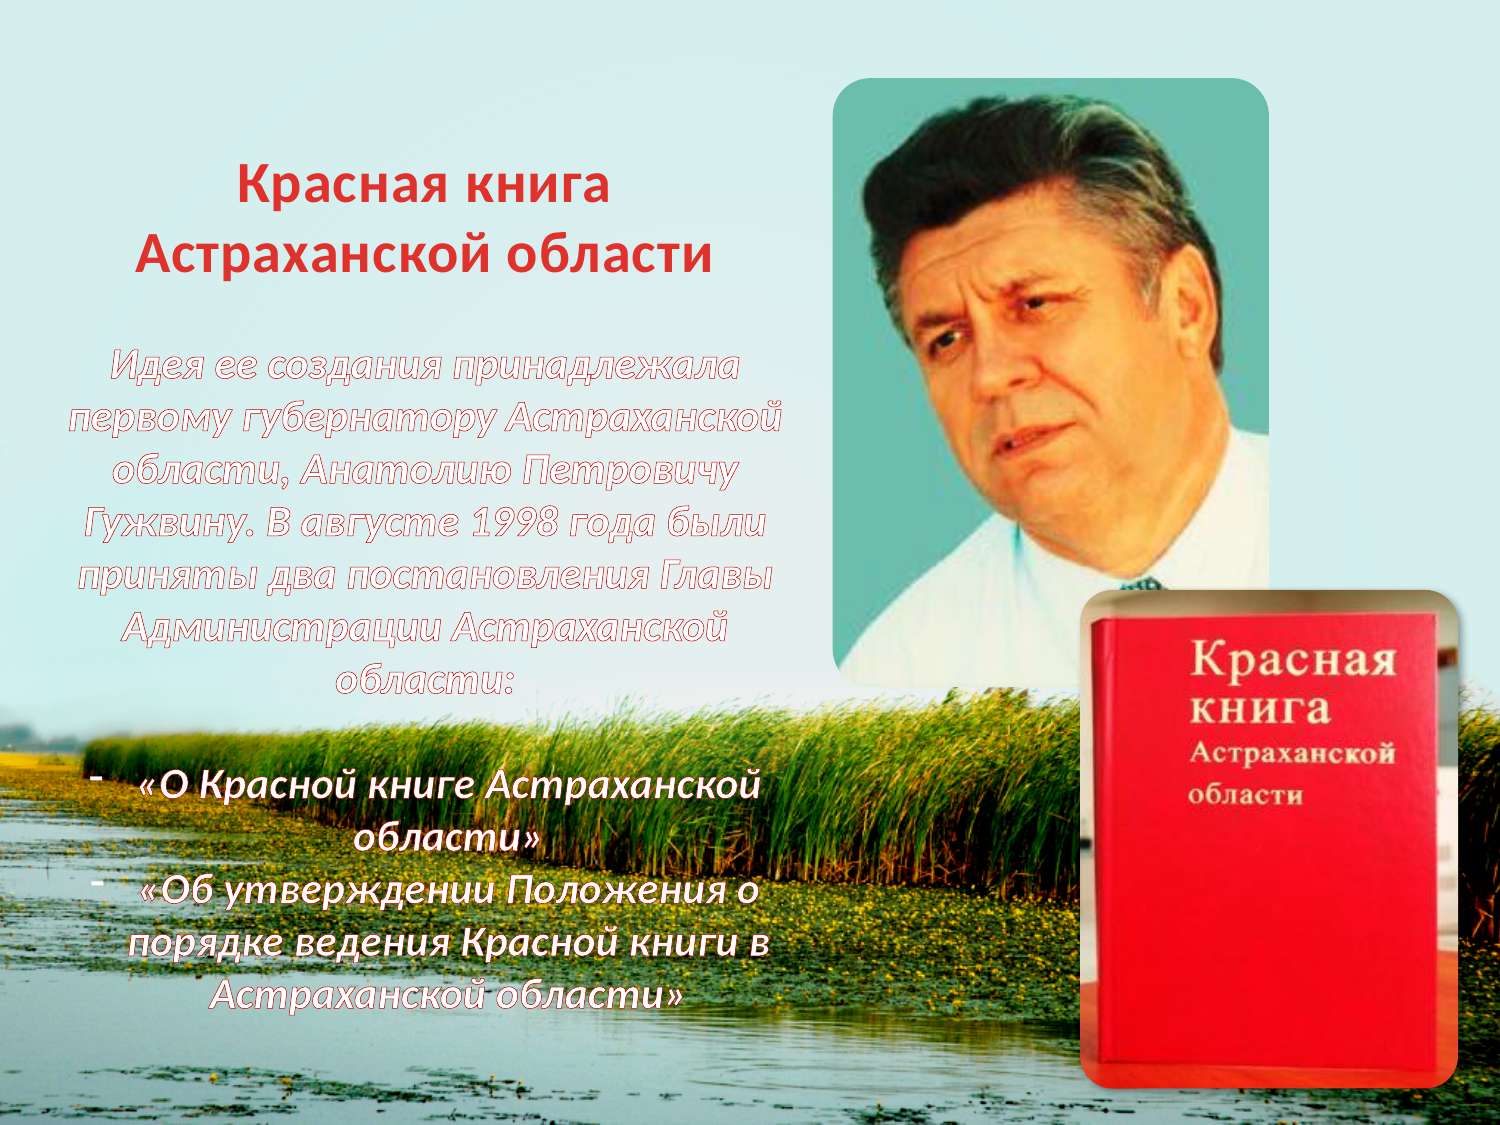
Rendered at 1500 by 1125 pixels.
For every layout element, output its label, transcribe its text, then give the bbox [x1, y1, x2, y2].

picture [0, 0, 1500, 1125]
text_box Красная книга Астраханской области Идея ее создания принадлежала первому губернатору Астраханской области, Анатолию Петровичу Гужвину. В августе 1998 года были приняты два постановления Главы Администрации Астраханской области: «О Красной книге Астраханской области» «Об утверждении Положения о порядке ведения Красной книги в Астраханской области» [41, 137, 809, 1025]
